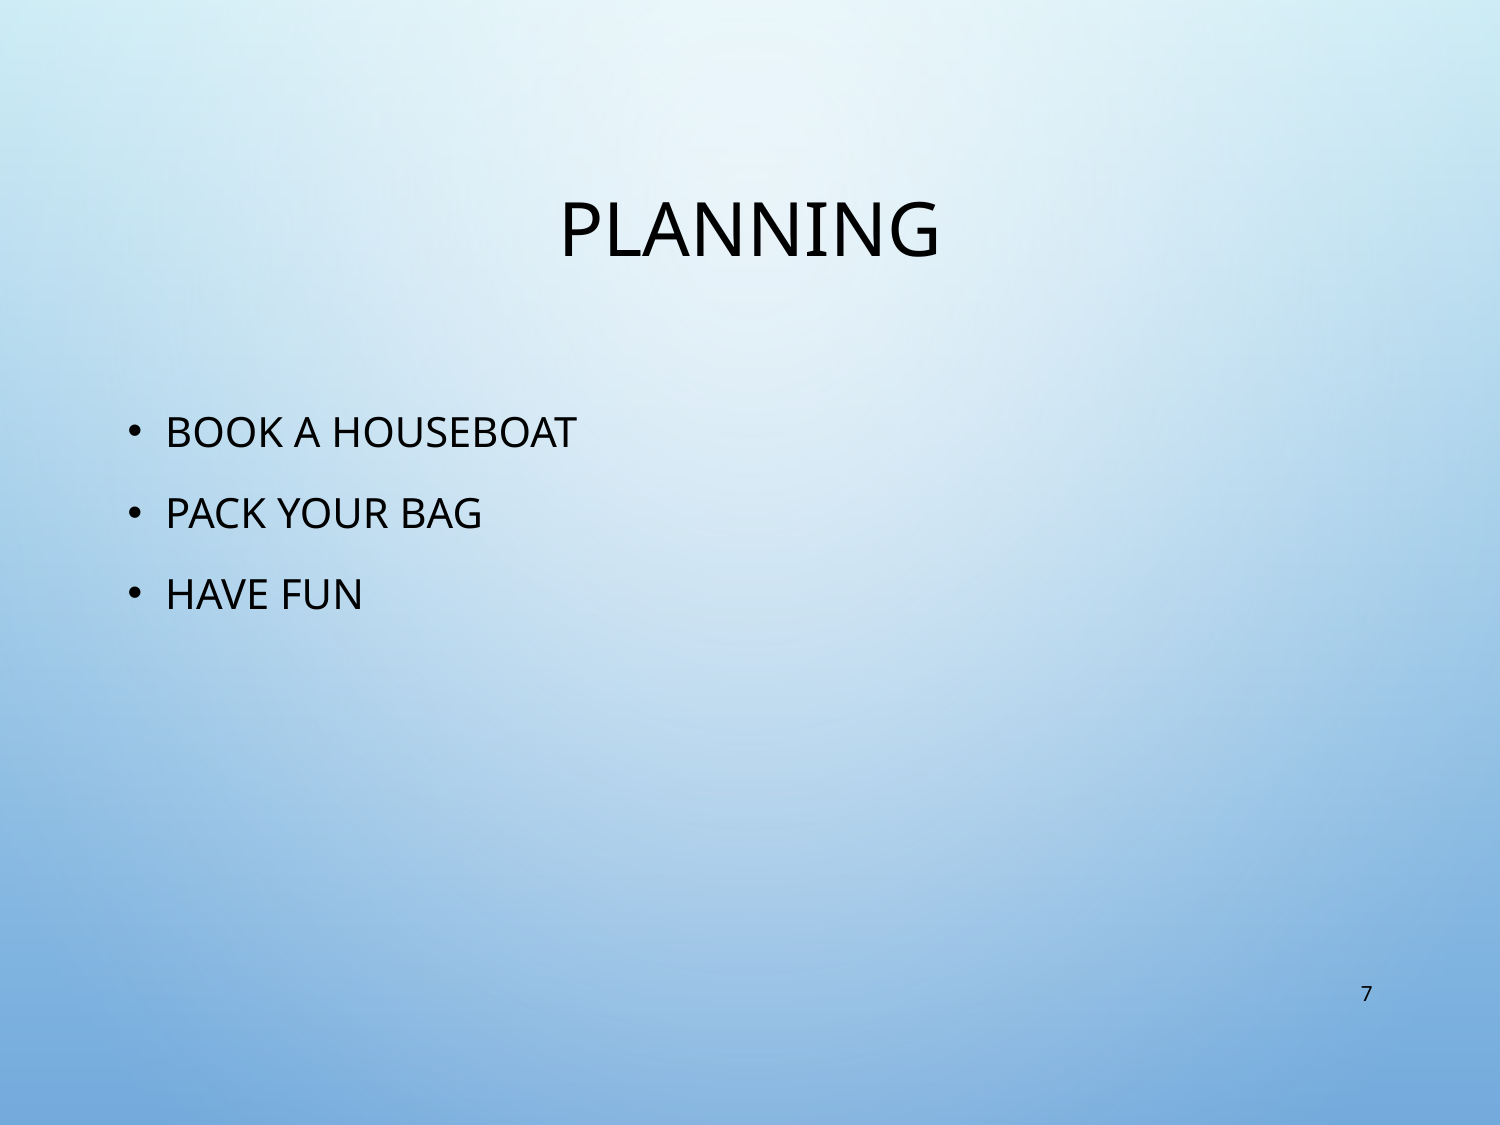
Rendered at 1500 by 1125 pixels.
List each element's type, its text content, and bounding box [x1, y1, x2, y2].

title Planning [112, 101, 1388, 364]
slide_number 7 [1293, 965, 1388, 1025]
list Book a houseboat Pack your bag Have fun [112, 388, 1388, 950]
